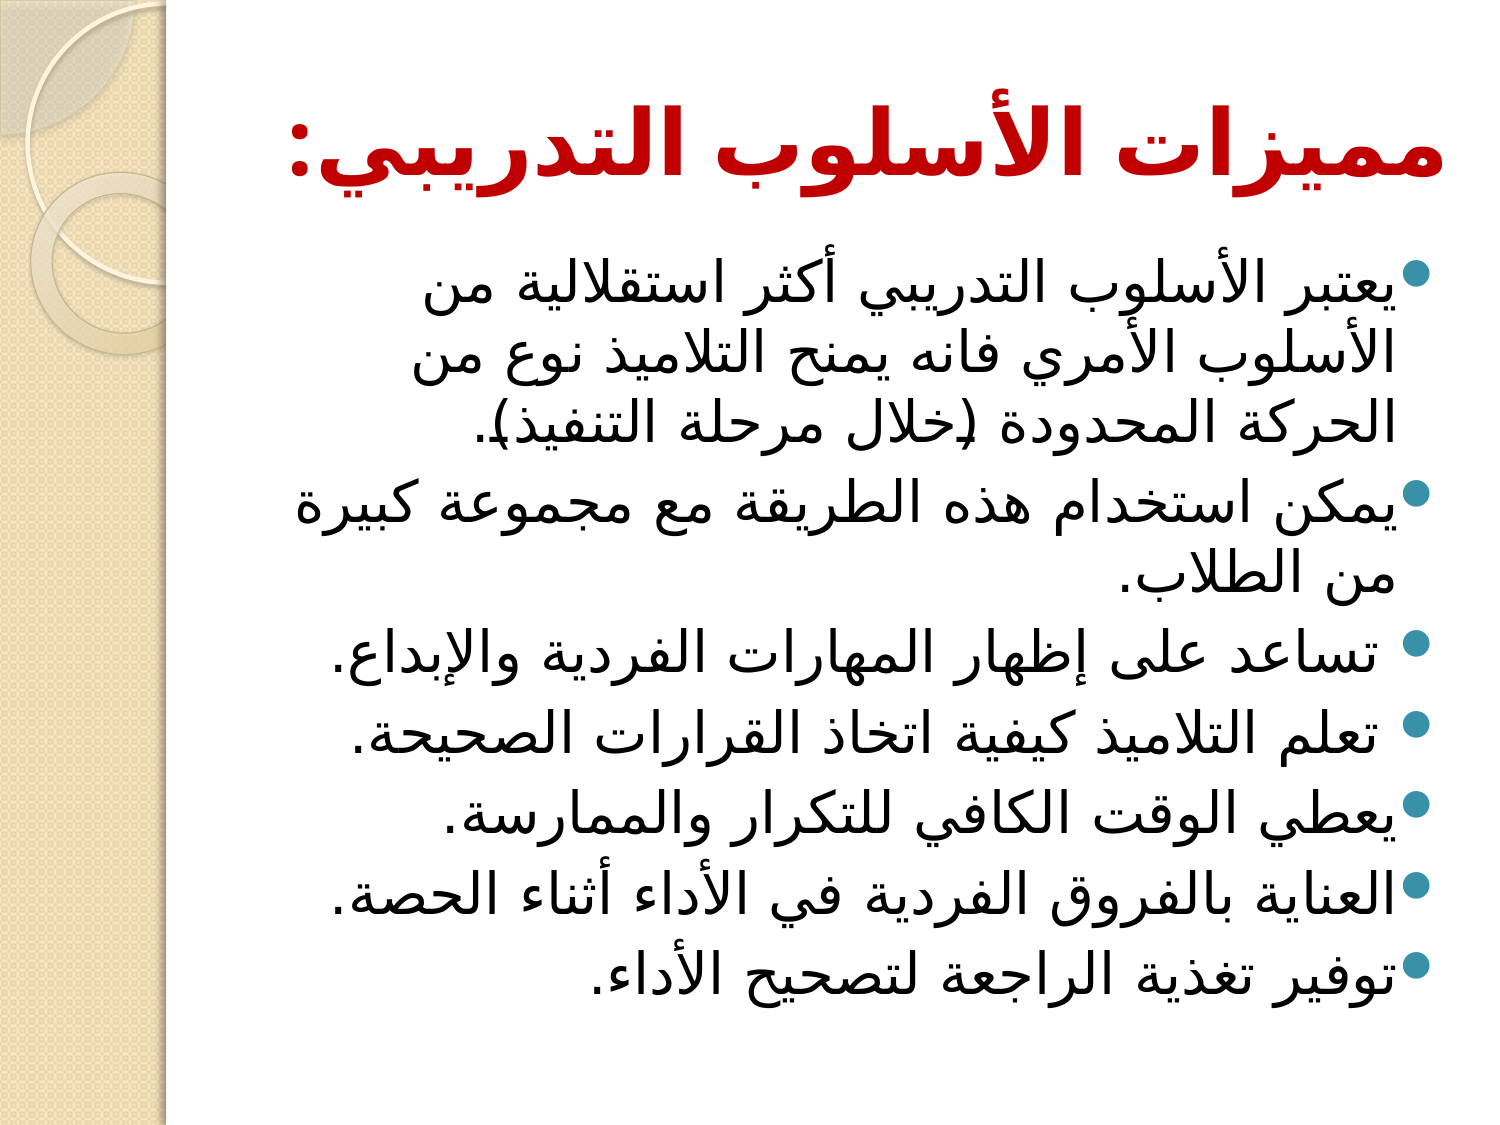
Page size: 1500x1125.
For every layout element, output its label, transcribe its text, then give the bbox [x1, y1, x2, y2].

title مميزات الأسلوب التدريبي: [235, 45, 1466, 233]
list يعتبر الأسلوب التدريبي أكثر استقلالية من الأسلوب الأمري فانه يمنح التلاميذ نوع من الحركة المحدودة (خلال مرحلة التنفيذ). يمكن استخدام هذه الطريقة مع مجموعة كبيرة من الطلاب. تساعد على إظهار المهارات الفردية والإبداع. تعلم التلاميذ كيفية اتخاذ القرارات الصحيحة. يعطي الوقت الكافي للتكرار والممارسة. العناية بالفروق الفردية في الأداء أثناء الحصة. توفير تغذية الراجعة لتصحيح الأداء. [235, 237, 1466, 1025]
